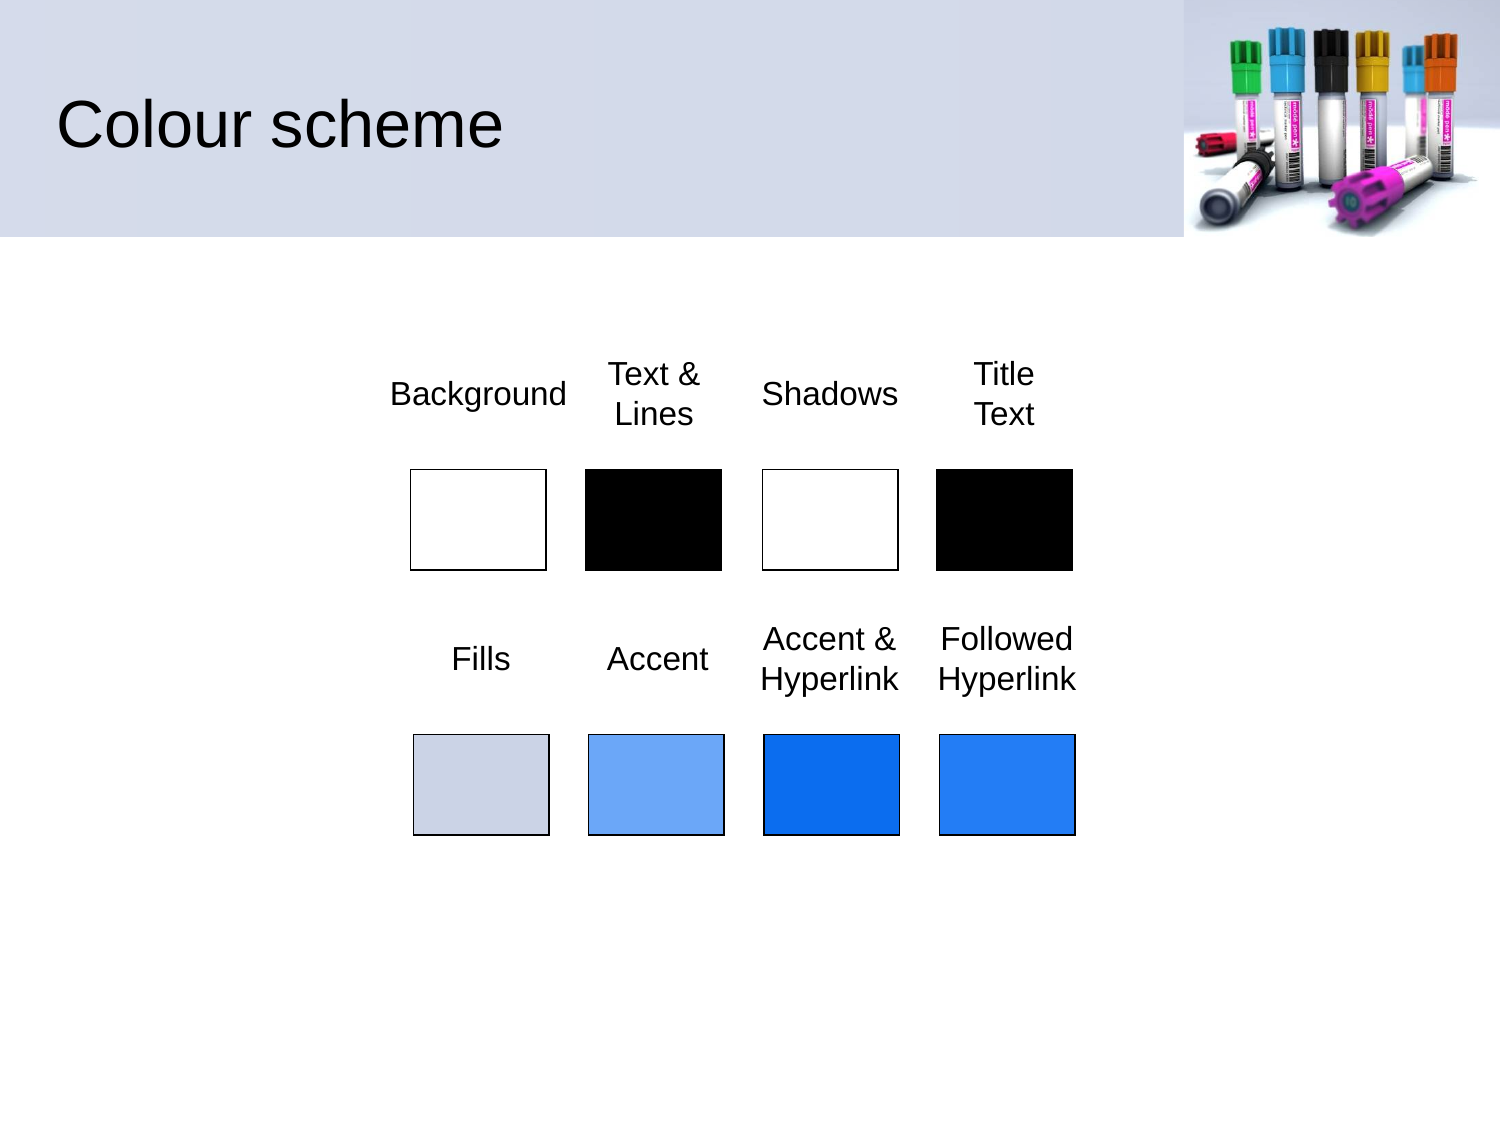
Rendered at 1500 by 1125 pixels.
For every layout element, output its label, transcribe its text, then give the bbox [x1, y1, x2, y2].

text_box [588, 734, 725, 835]
text_box Fills [436, 629, 526, 685]
text_box [413, 734, 549, 835]
picture [1183, 0, 1500, 237]
text_box [939, 734, 1075, 835]
text_box Background [374, 364, 583, 420]
text_box [762, 469, 899, 570]
title Colour scheme [41, 45, 1164, 197]
text_box Accent & Hyperlink [745, 609, 914, 705]
text_box [585, 469, 722, 570]
text_box [410, 469, 547, 570]
text_box [936, 469, 1073, 570]
text_box Shadows [746, 364, 914, 420]
text_box Text & Lines [592, 344, 716, 440]
text_box Followed Hyperlink [922, 609, 1092, 704]
text_box Accent [592, 629, 724, 685]
text_box Title Text [958, 344, 1050, 440]
text_box [763, 734, 900, 835]
